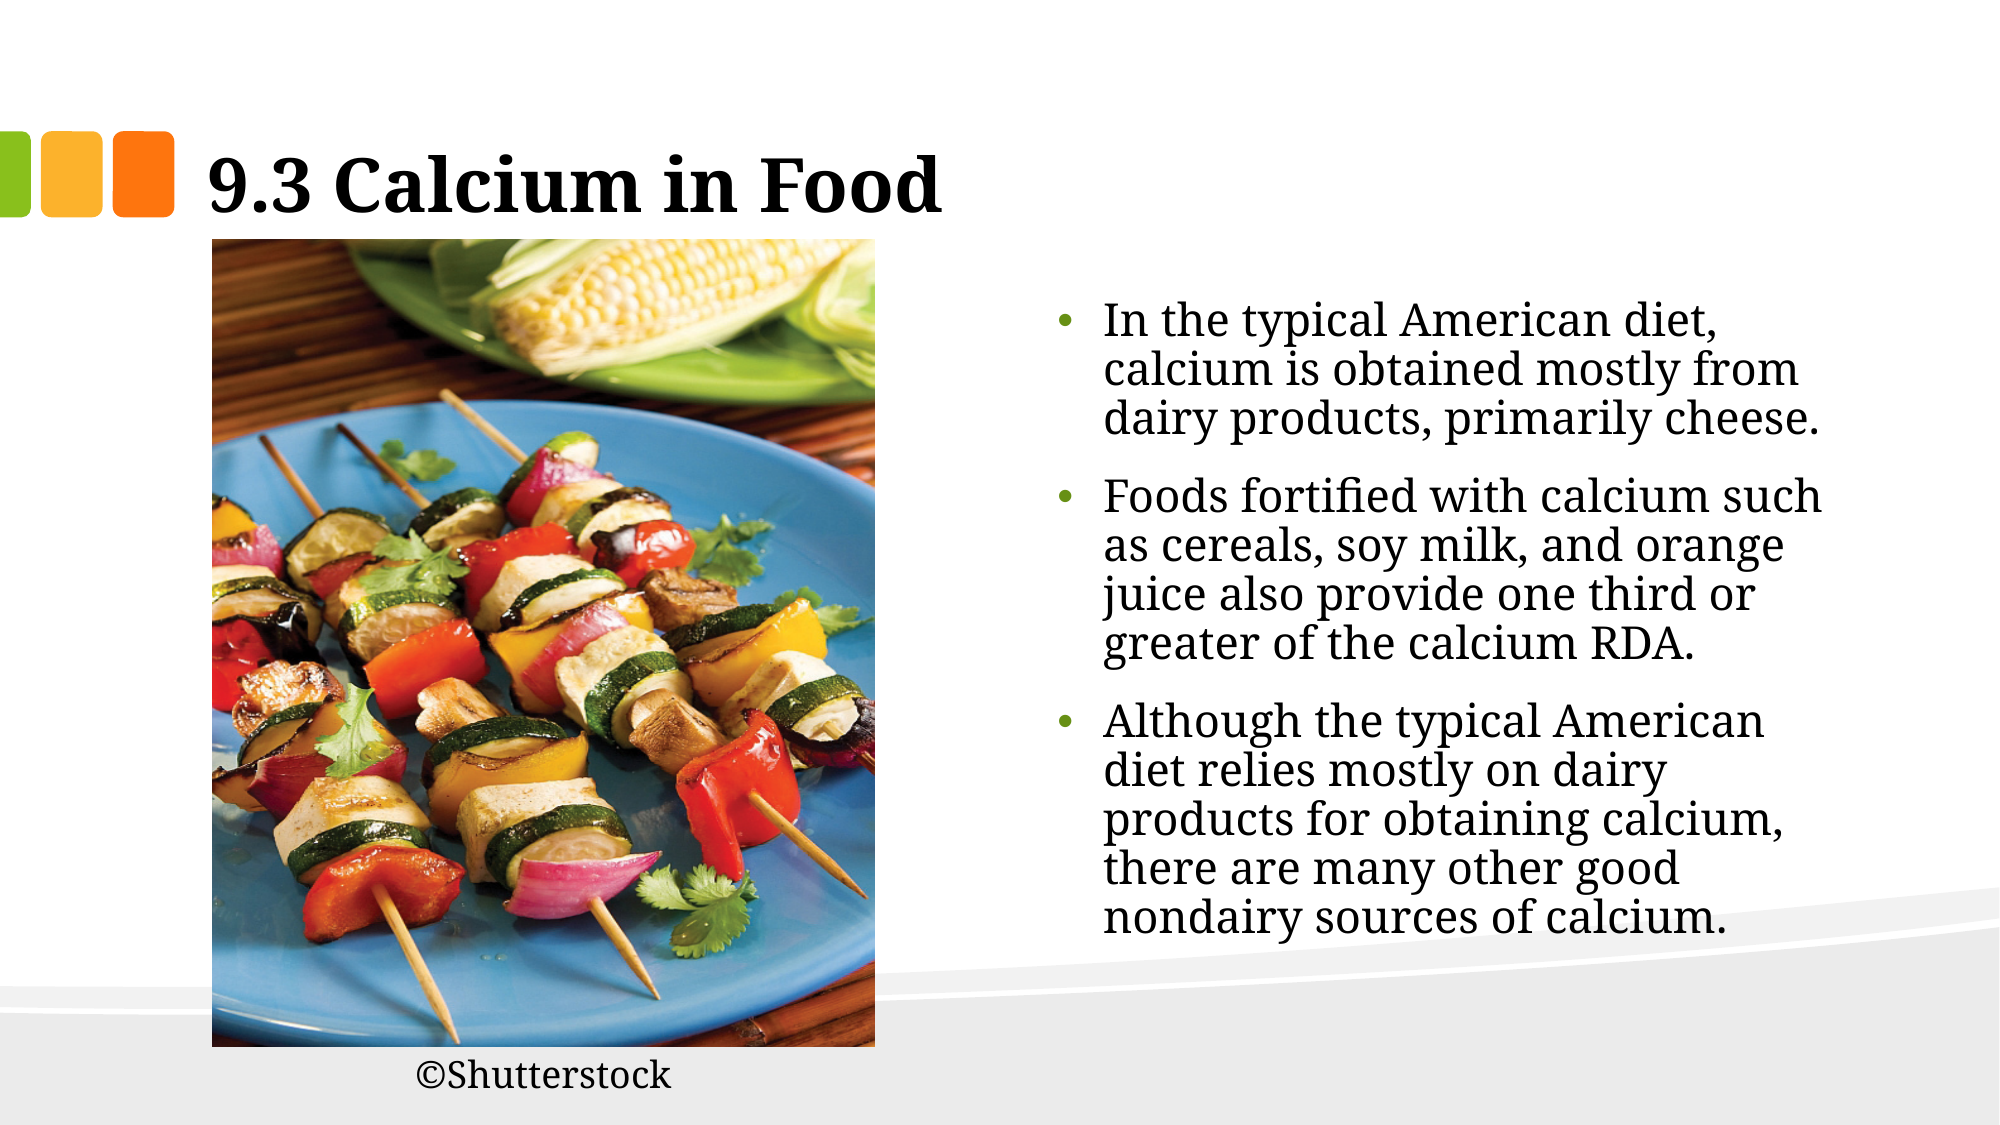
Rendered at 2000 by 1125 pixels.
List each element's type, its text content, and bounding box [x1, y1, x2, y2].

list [211, 239, 875, 1047]
list In the typical American diet, calcium is obtained mostly from dairy products, primarily cheese. Foods fortified with calcium such as cereals, soy milk, and orange juice also provide one third or greater of the calcium RDA. Although the typical American diet relies mostly on dairy products for obtaining calcium, there are many other good nondairy sources of calcium. [1037, 287, 1850, 1053]
text_box ©Shutterstock [349, 1047, 738, 1104]
title 9.3 Calcium in Food [187, 24, 1787, 238]
